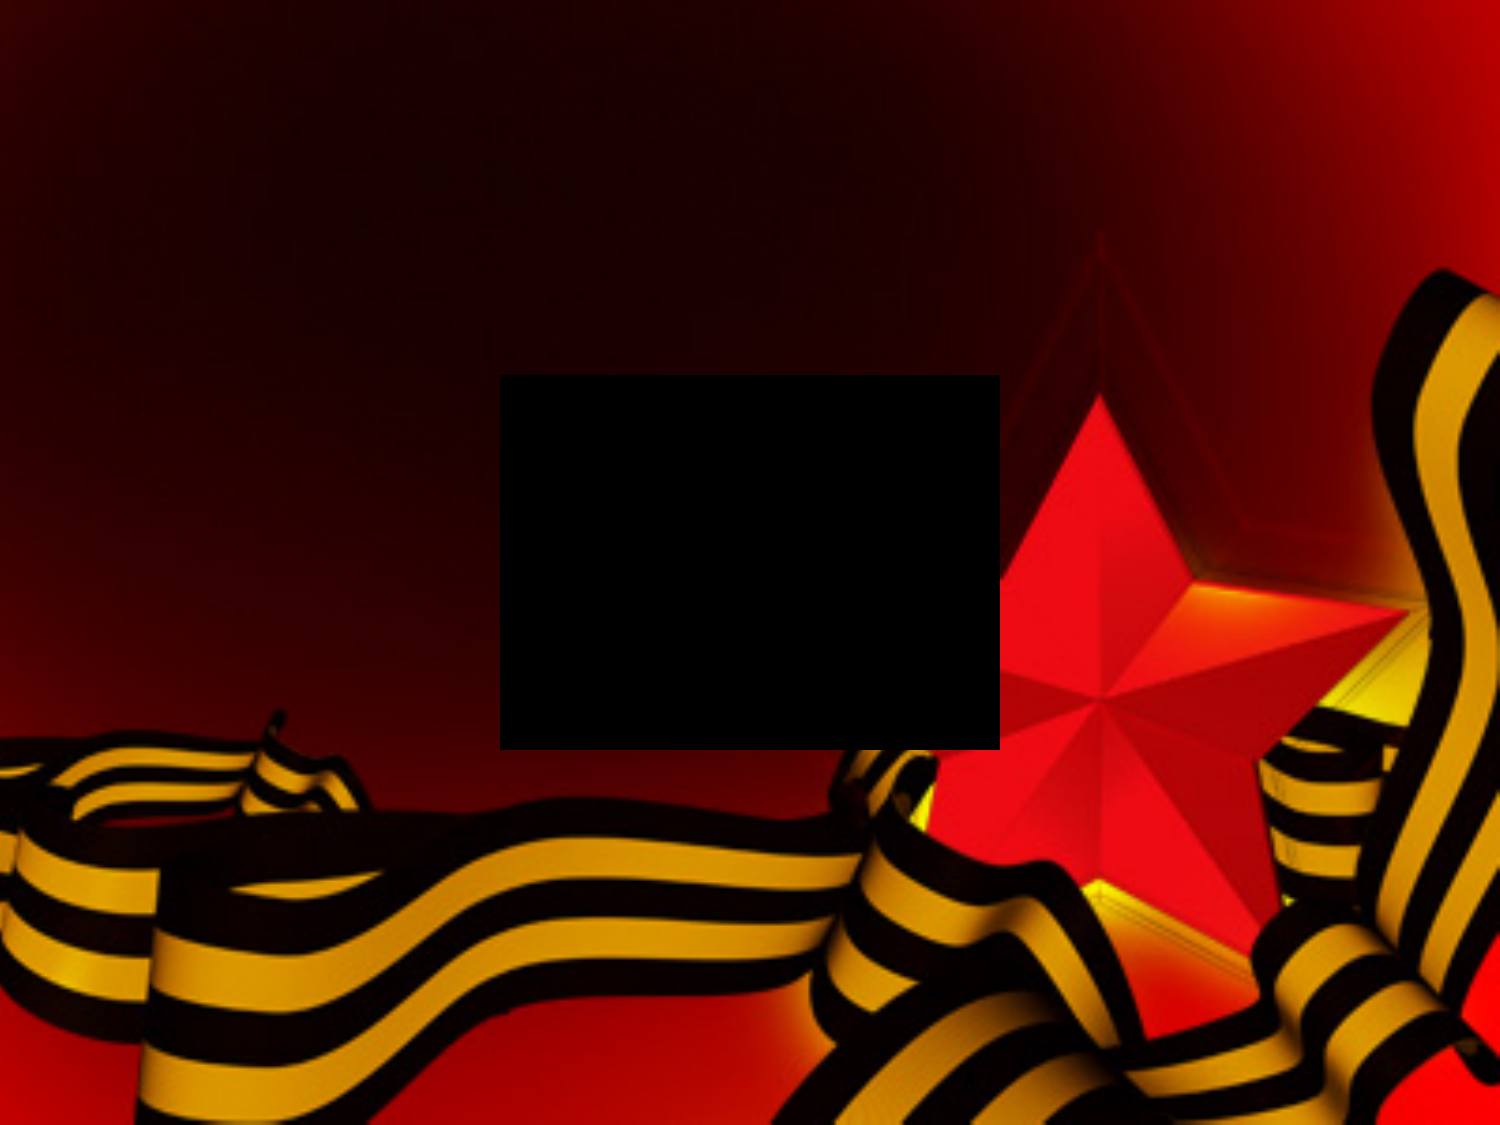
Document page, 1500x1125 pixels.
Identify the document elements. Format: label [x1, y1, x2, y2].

picture [0, 0, 1500, 1125]
text_box [499, 374, 1001, 751]
